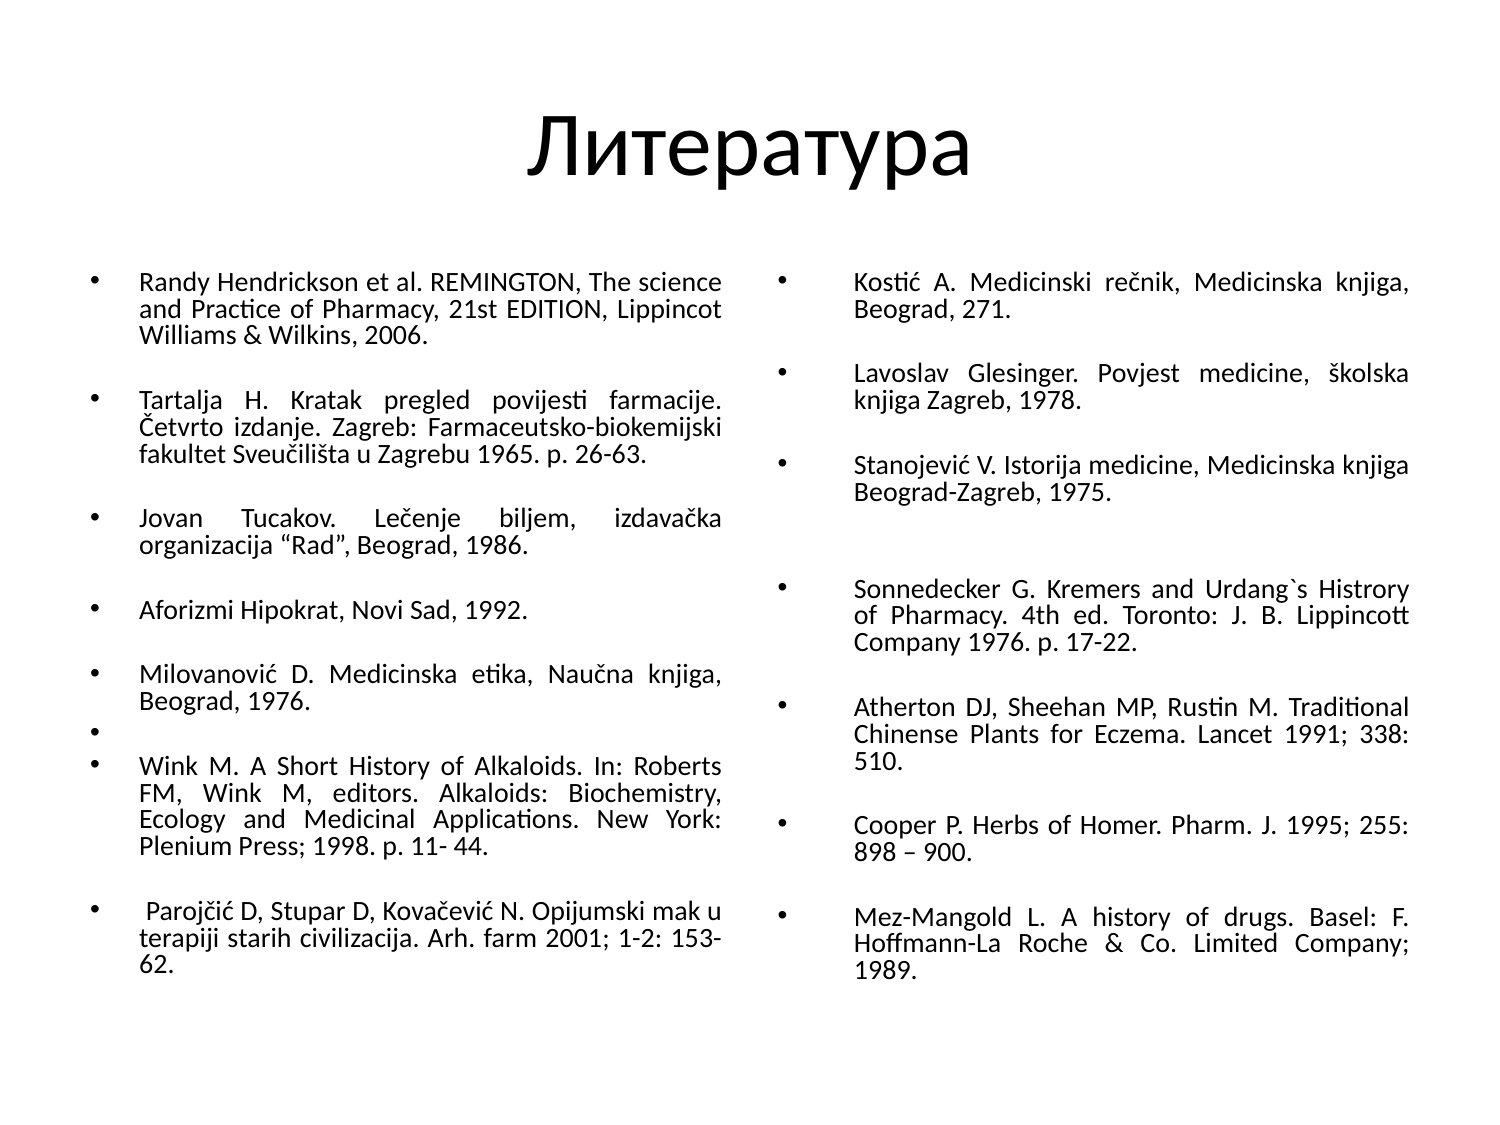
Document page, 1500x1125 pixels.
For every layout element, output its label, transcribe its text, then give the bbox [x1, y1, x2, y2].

list Randy Hendrickson et al. REMINGTON, The science and Practice of Pharmacy, 21st EDITION, Lippincot Williams & Wilkins, 2006. Tartalja H. Kratak pregled povijesti farmacije. Četvrto izdanje. Zagreb: Farmaceutsko-biokemijski fakultet Sveučilišta u Zagrebu 1965. p. 26-63. Jovan Tucakov. Lečenje biljem, izdavačka organizacija “Rad”, Beograd, 1986. Aforizmi Hipokrat, Novi Sad, 1992. Milovanović D. Medicinska etika, Naučna knjiga, Beograd, 1976. Wink M. A Short History of Alkaloids. In: Roberts FM, Wink M, editors. Alkaloids: Biochemistry, Ecology and Medicinal Applications. New York: Plenium Press; 1998. p. 11- 44. Parojčić D, Stupar D, Kovačević N. Opijumski mak u terapiji starih civilizacija. Arh. farm 2001; 1-2: 153-62. [75, 262, 738, 1005]
title Литература [75, 45, 1425, 233]
list Kostić A. Medicinski rečnik, Medicinska knjiga, Beograd, 271. Lavoslav Glesinger. Povjest medicine, školska knjiga Zagreb, 1978. Stanojević V. Istorija medicine, Medicinska knjiga Beograd-Zagreb, 1975. Sonnedecker G. Kremers and Urdang`s Histrory of Pharmacy. 4th ed. Toronto: J. B. Lippincott Company 1976. p. 17-22. Atherton DJ, Sheehan MP, Rustin M. Traditional Chinense Plants for Eczema. Lancet 1991; 338: 510. Cooper P. Herbs of Homer. Pharm. J. 1995; 255: 898 – 900. Mez-Mangold L. A history of drugs. Basel: F. Hoffmann-La Roche & Co. Limited Company; 1989. [762, 262, 1425, 1005]
